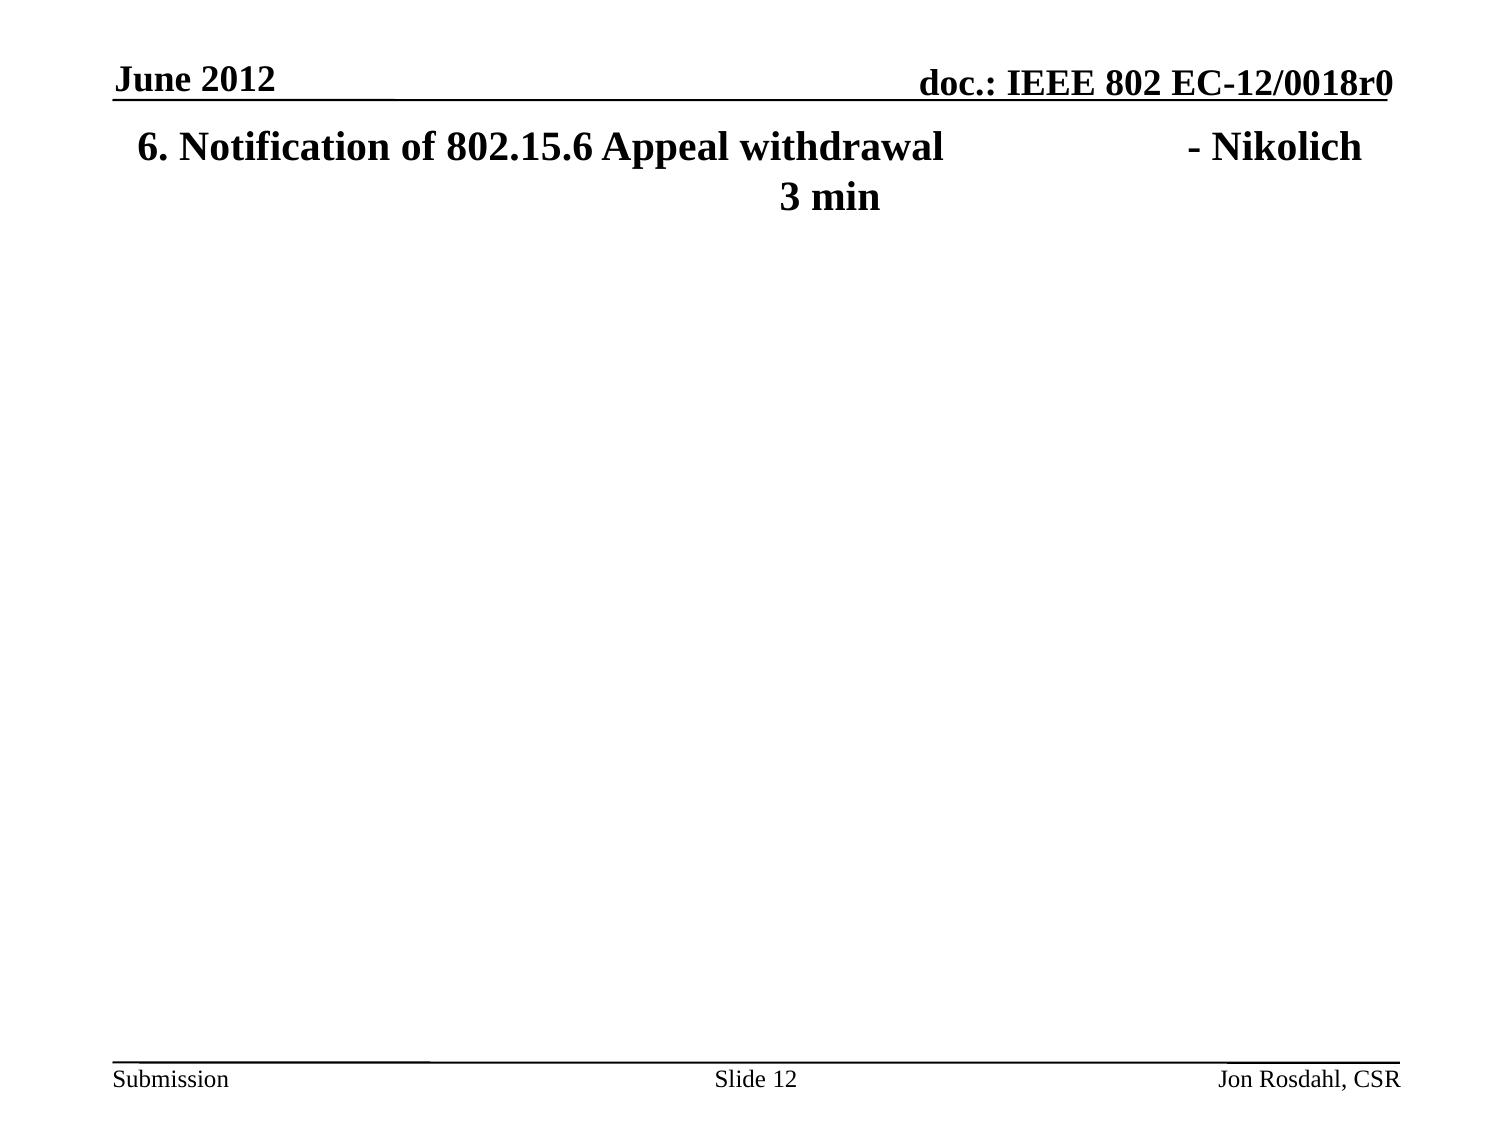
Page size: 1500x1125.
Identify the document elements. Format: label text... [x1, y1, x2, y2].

footer Jon Rosdahl, CSR [878, 1061, 1402, 1093]
title 6. Notification of 802.15.6 Appeal withdrawal - Nikolich 3 min [112, 112, 1388, 226]
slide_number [114, 54, 423, 100]
slide_number Slide 12 [712, 1061, 800, 1123]
